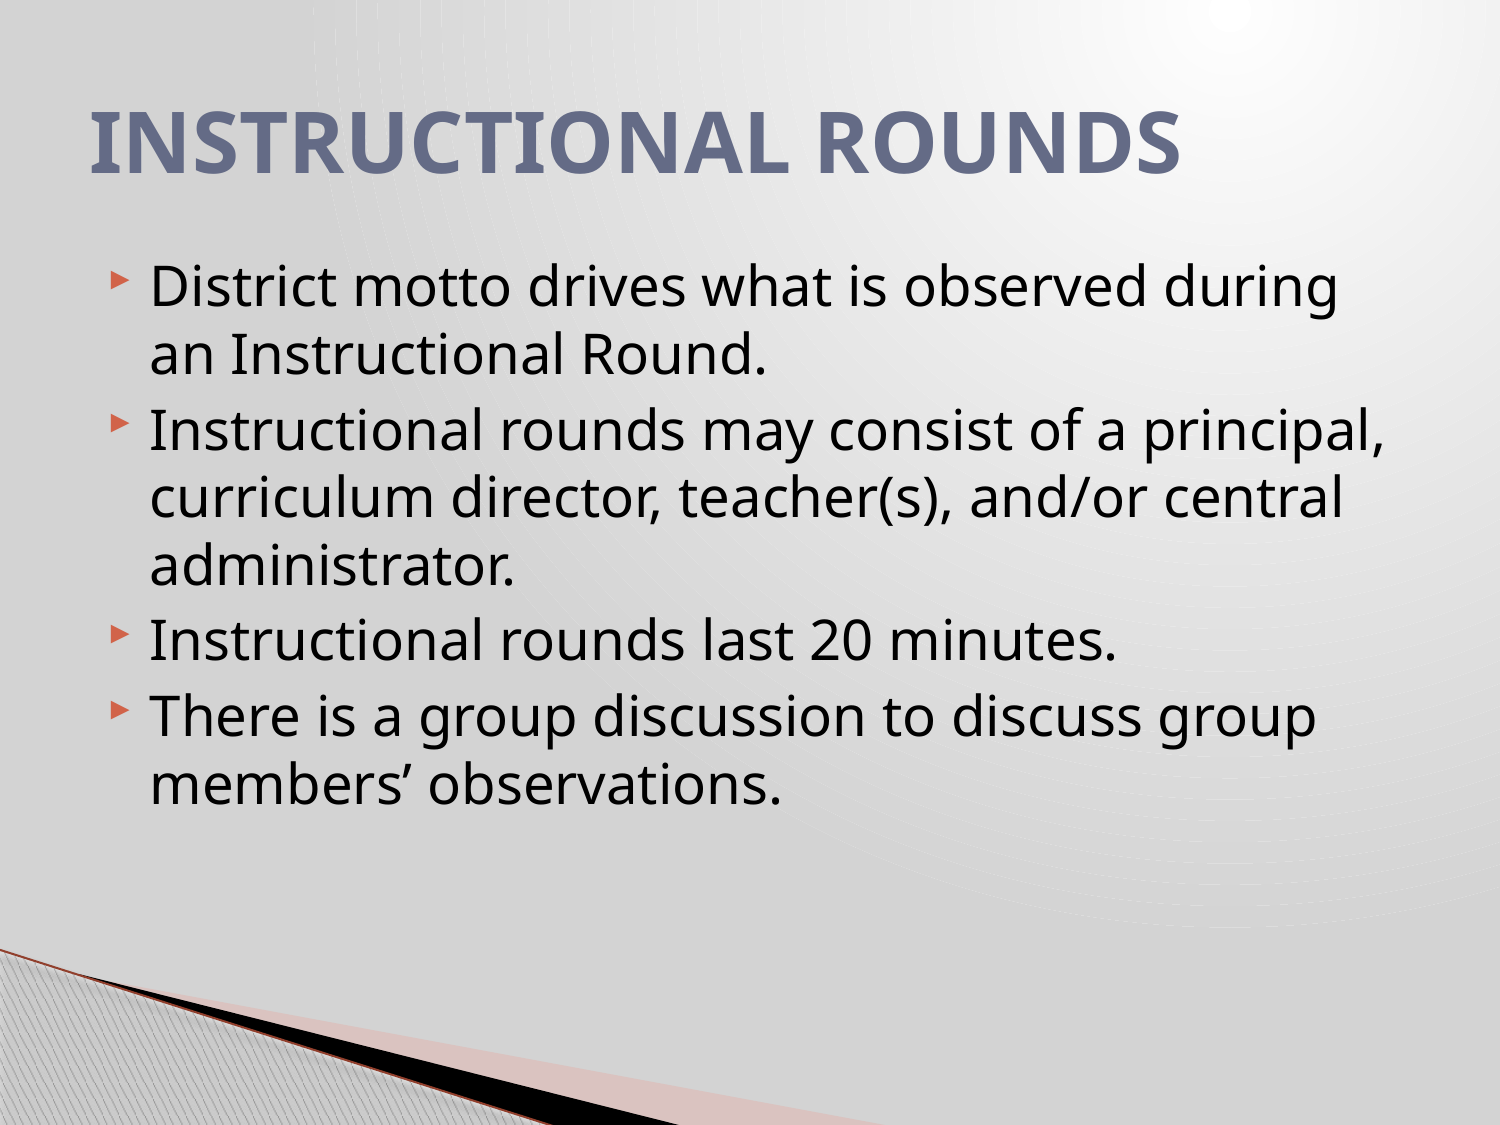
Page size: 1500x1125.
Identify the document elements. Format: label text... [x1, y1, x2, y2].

list District motto drives what is observed during an Instructional Round. Instructional rounds may consist of a principal, curriculum director, teacher(s), and/or central administrator. Instructional rounds last 20 minutes. There is a group discussion to discuss group members’ observations. [75, 243, 1425, 986]
title INSTRUCTIONAL ROUNDS [75, 45, 1425, 233]
